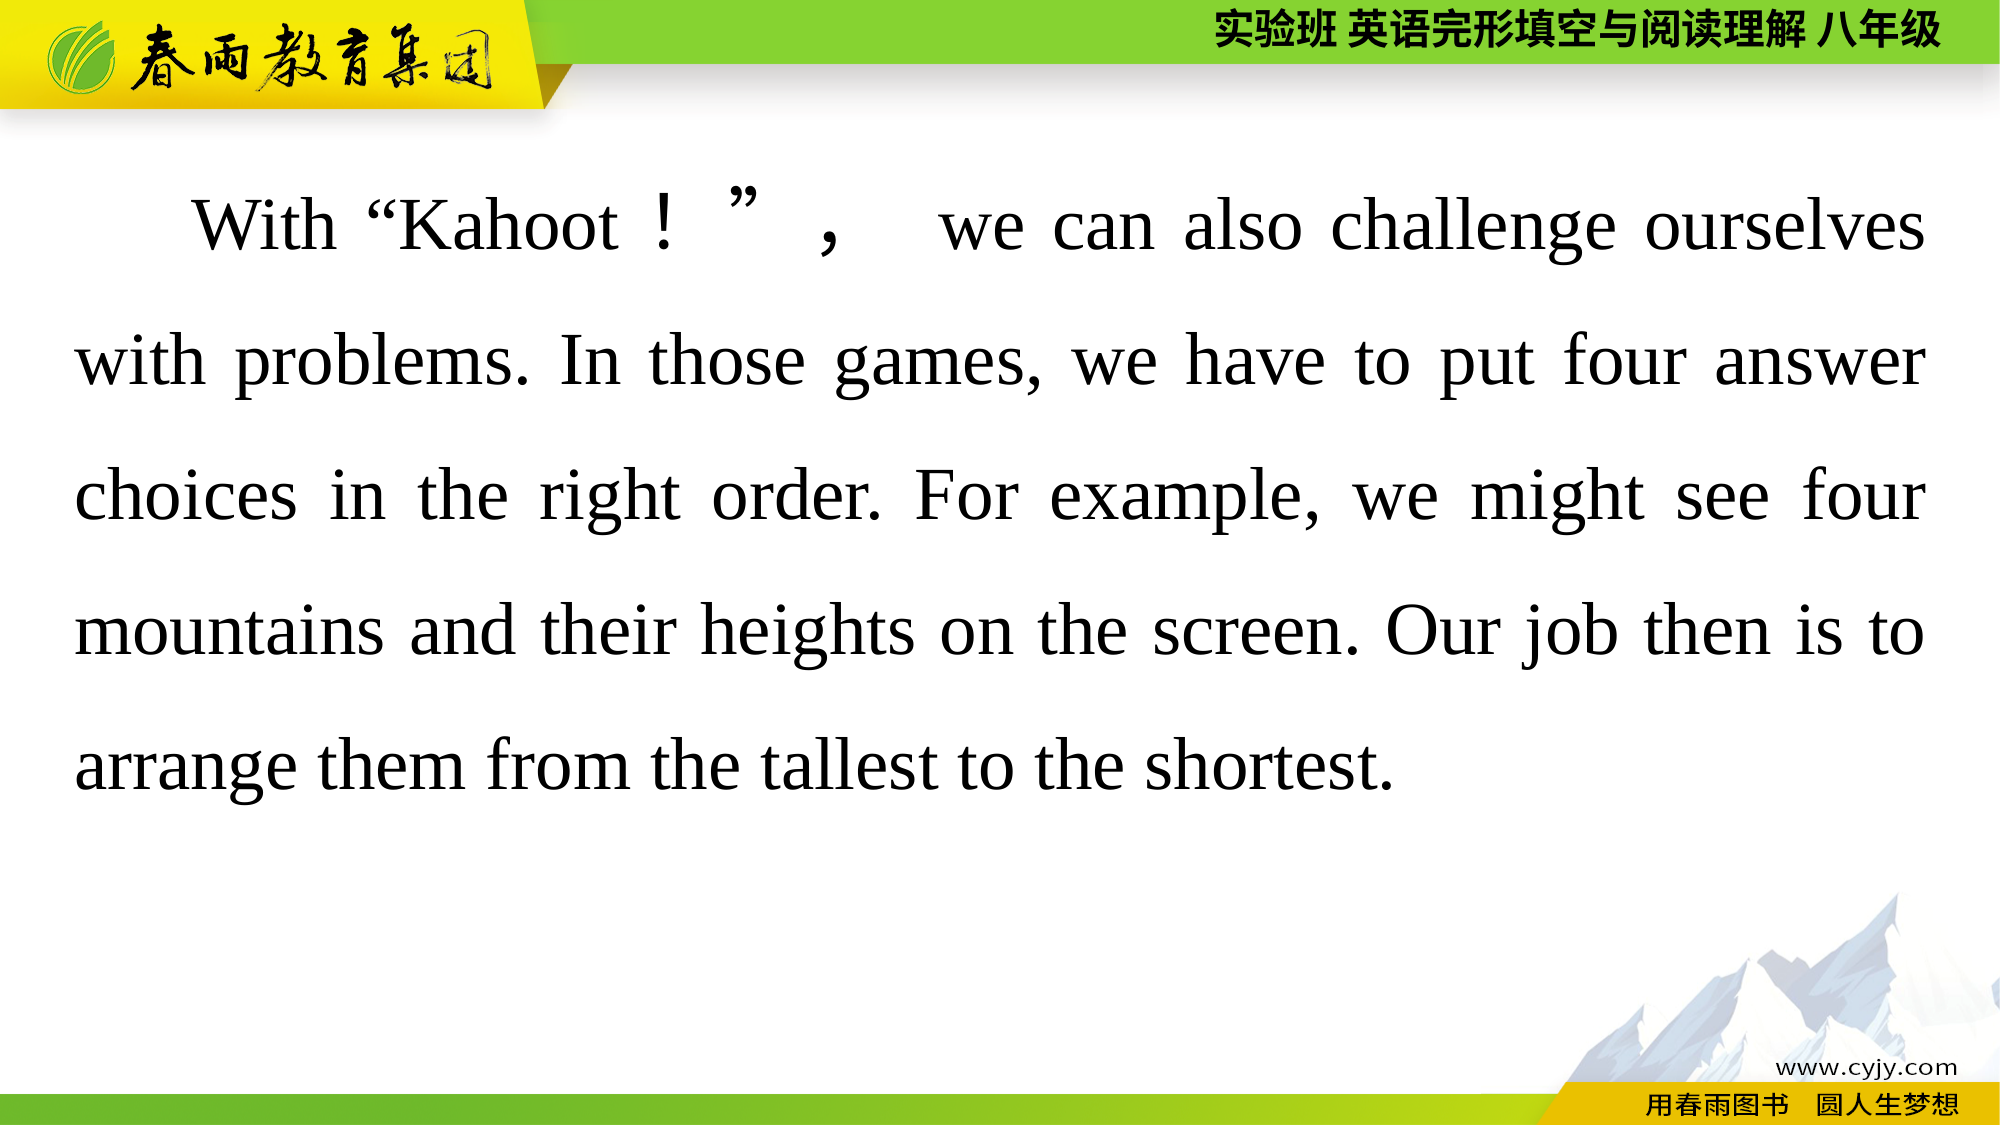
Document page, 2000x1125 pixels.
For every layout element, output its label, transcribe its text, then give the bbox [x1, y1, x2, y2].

picture [0, 0, 2000, 1125]
list With “Kahoot！”， we can also challenge ourselves with problems. In those games, we have to put four answer choices in the right order. For example, we might see four mountains and their heights on the screen. Our job then is to arrange them from the tallest to the shortest. [59, 122, 1944, 803]
